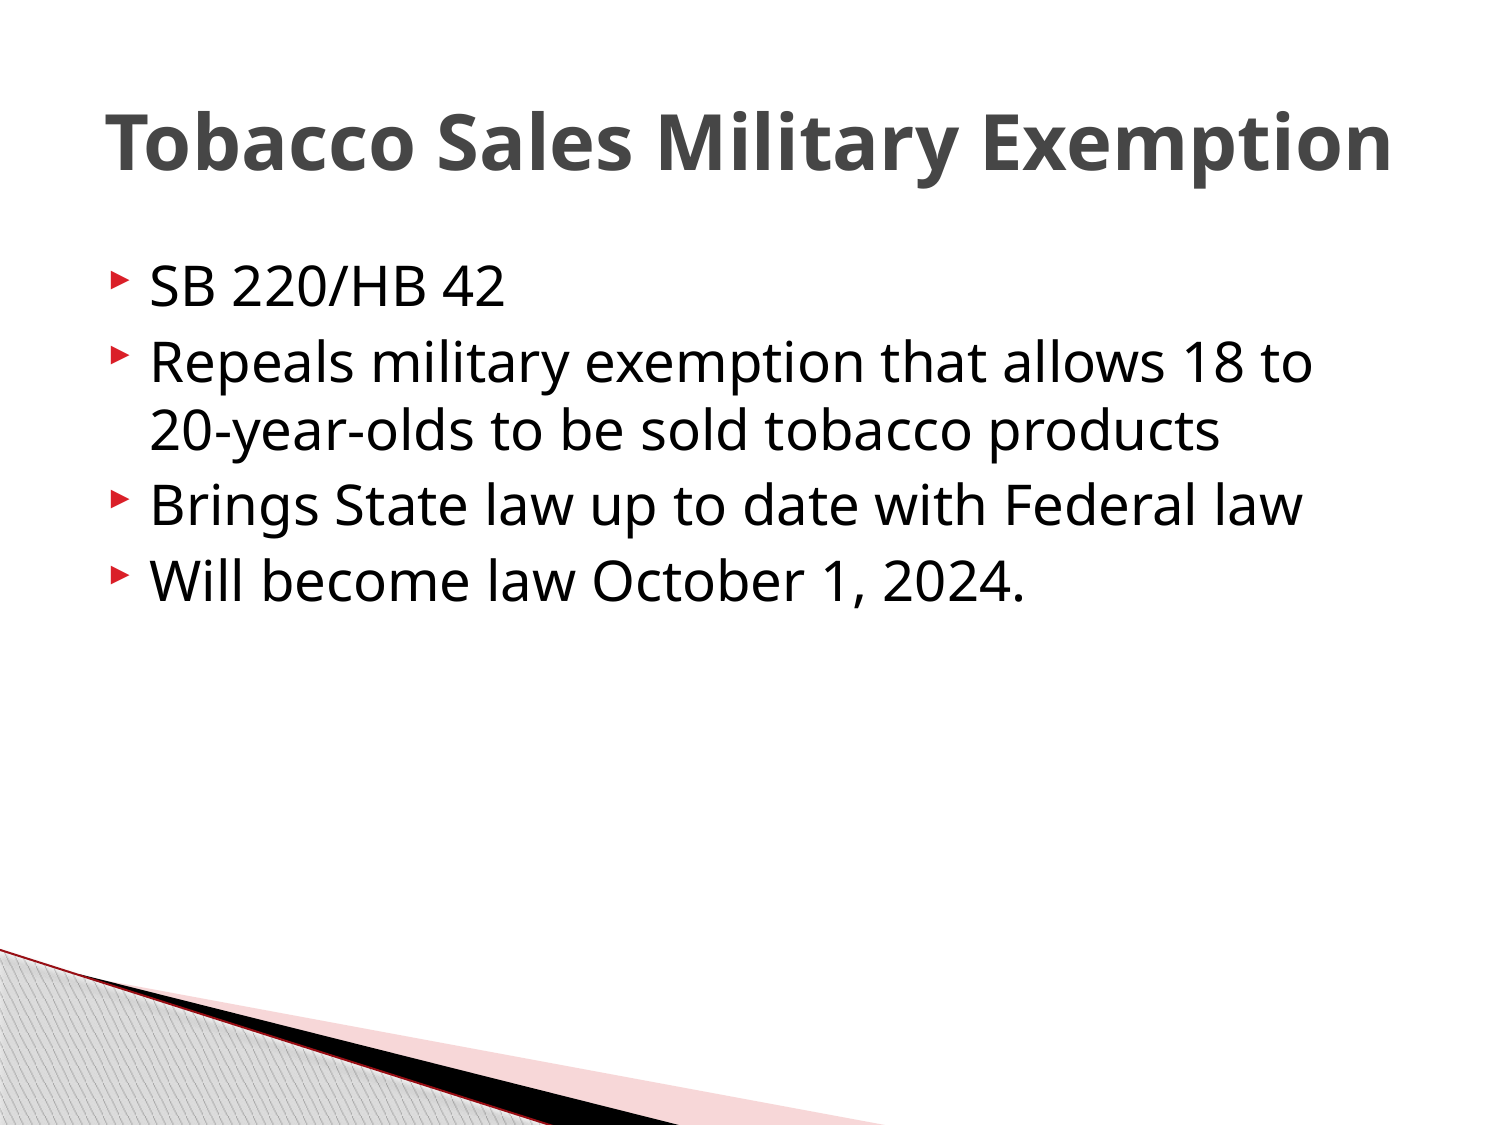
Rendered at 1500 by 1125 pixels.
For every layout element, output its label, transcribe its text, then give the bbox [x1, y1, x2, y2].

title Tobacco Sales Military Exemption [75, 45, 1425, 233]
list SB 220/HB 42 Repeals military exemption that allows 18 to 20-year-olds to be sold tobacco products Brings State law up to date with Federal law Will become law October 1, 2024. [75, 243, 1425, 986]
